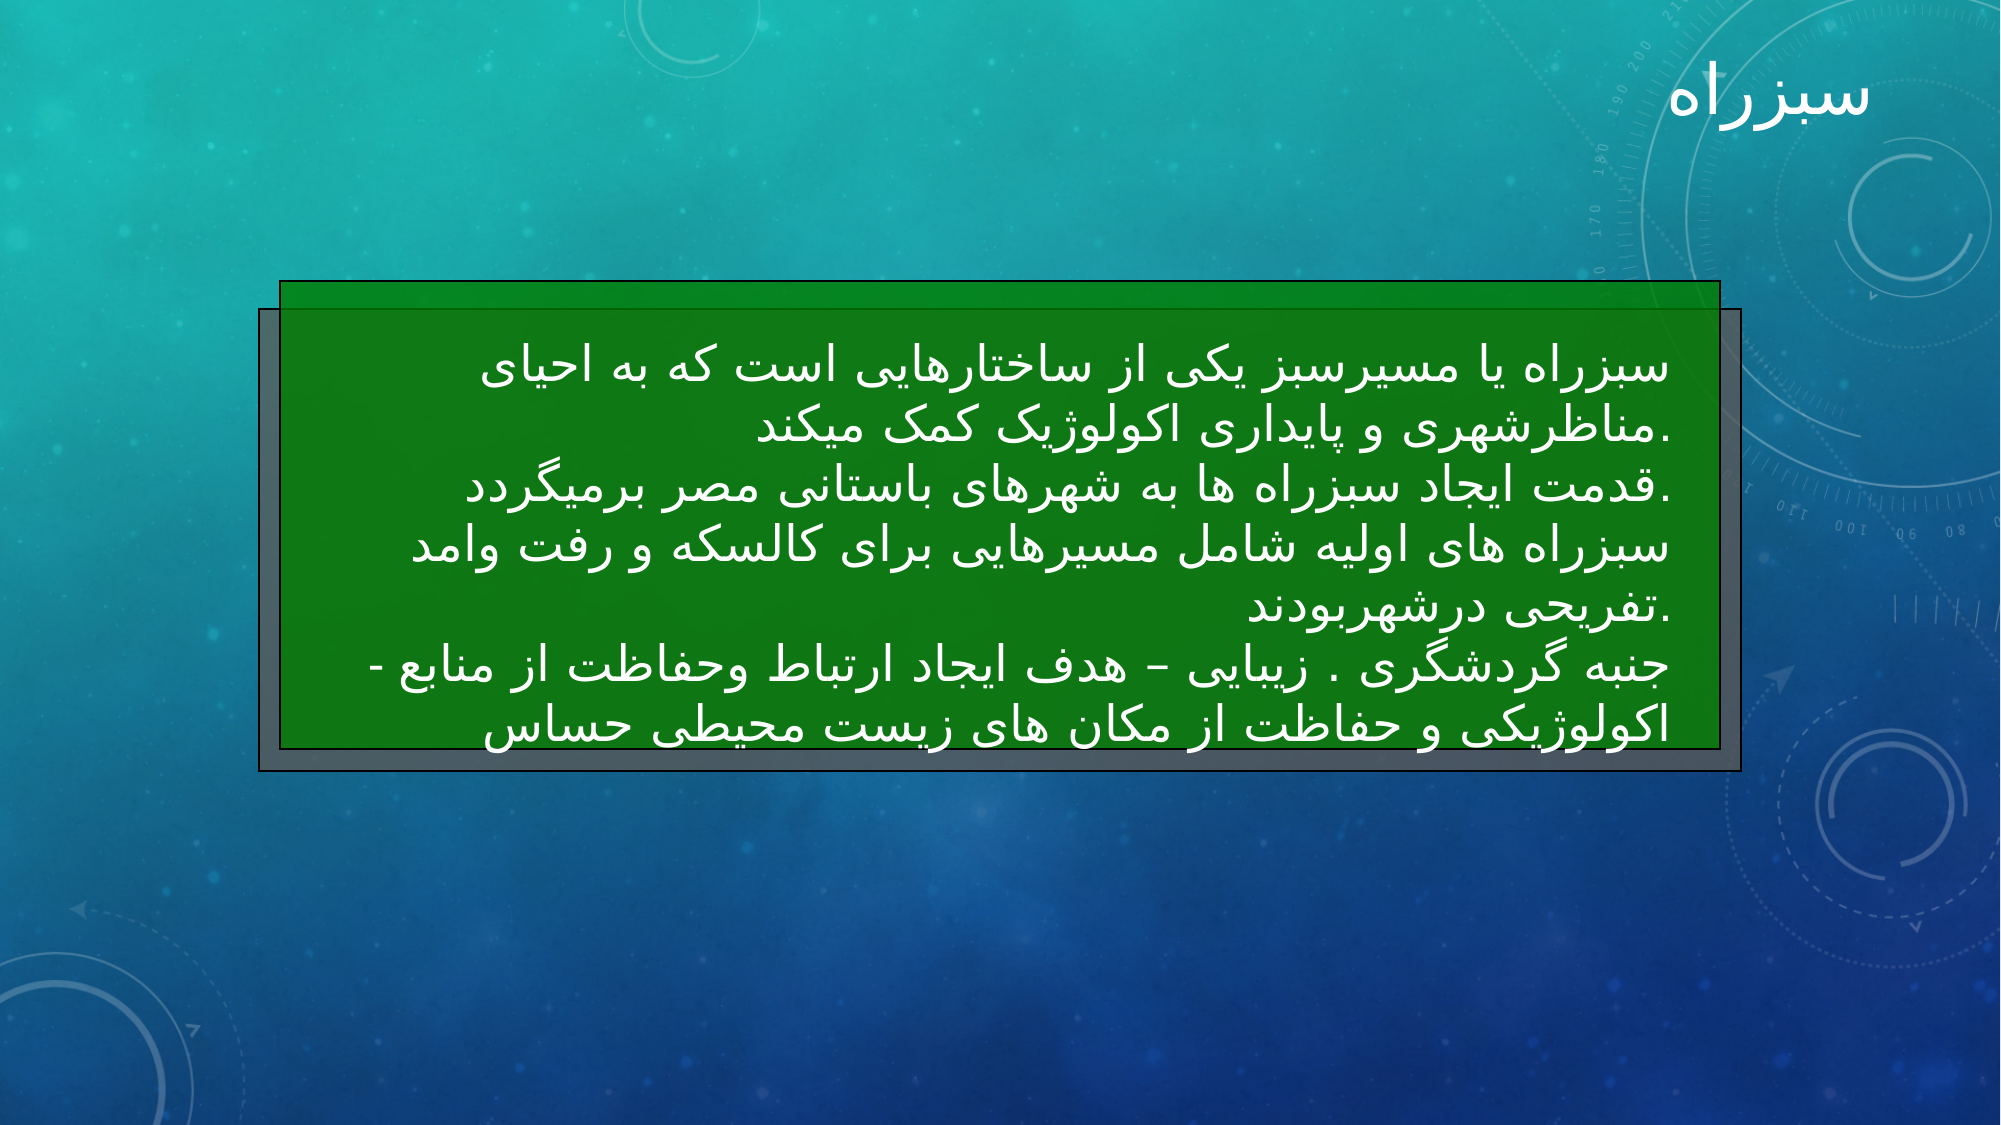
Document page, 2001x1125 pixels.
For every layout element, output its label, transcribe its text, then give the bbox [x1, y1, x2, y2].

text_box [279, 281, 1720, 750]
picture [0, 0, 2001, 1125]
text_box [259, 309, 1741, 772]
text_box سبزراه [1591, 20, 1890, 136]
text_box سبزراه یا مسیرسبز یکی از ساختارهایی است که به احیای مناظرشهری و پایداری اکولوژیک کمک میکند. قدمت ایجاد سبزراه ها به شهرهای باستانی مصر برمیگردد. سبزراه های اولیه شامل مسیرهایی برای کالسکه و رفت وامد تفریحی درشهربودند. - جنبه گردشگری . زیبایی – هدف ایجاد ارتباط وحفاظت از منابع اکولوژیکی و حفاظت از مکان های زیست محیطی حساس [312, 324, 1688, 760]
